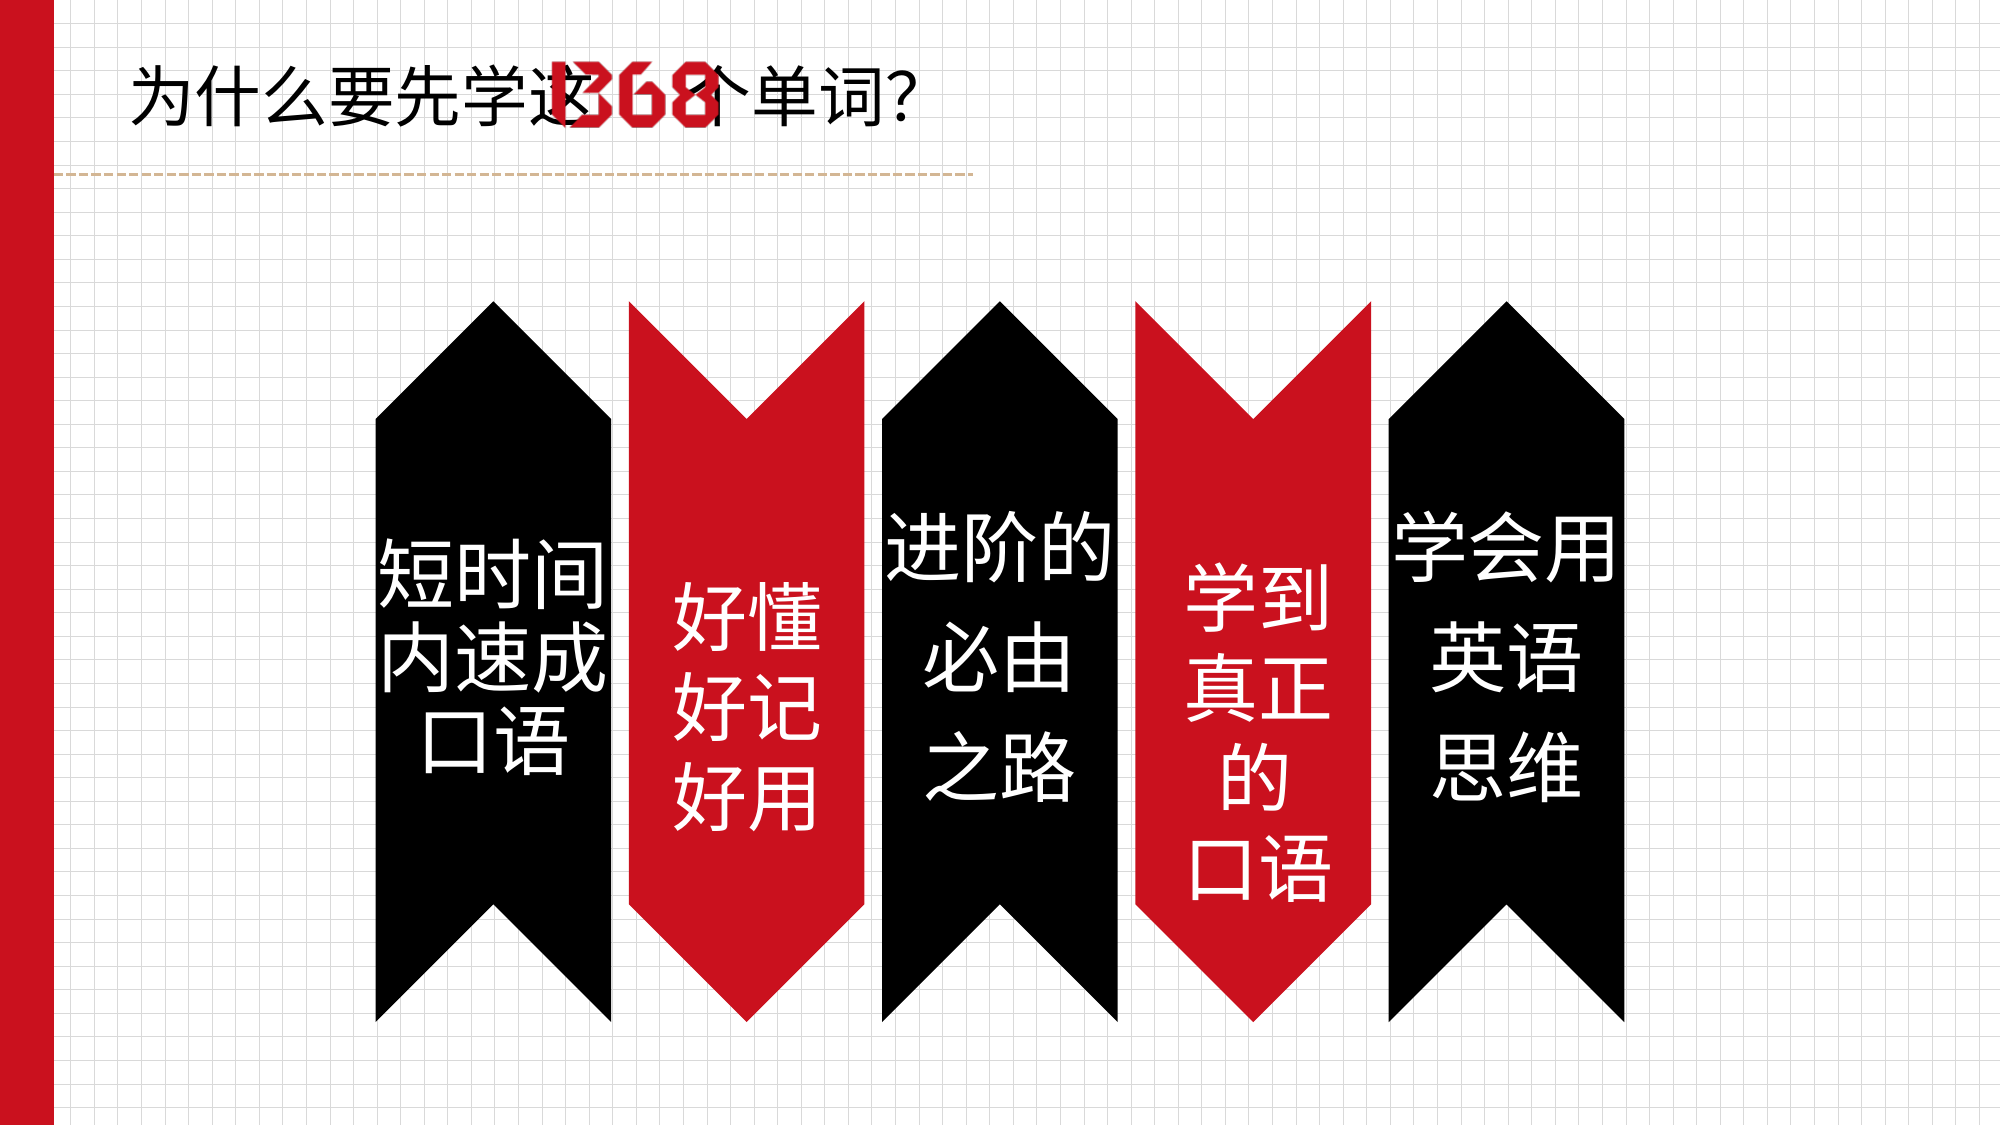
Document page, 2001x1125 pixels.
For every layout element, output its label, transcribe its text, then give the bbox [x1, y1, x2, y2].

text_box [374, 301, 1625, 1023]
text_box 为什么要先学这 个单词？ [113, 47, 493, 143]
text_box 为什么要先学这 个单词？ [777, 47, 968, 143]
text_box [0, 0, 55, 1125]
picture [493, 13, 777, 207]
